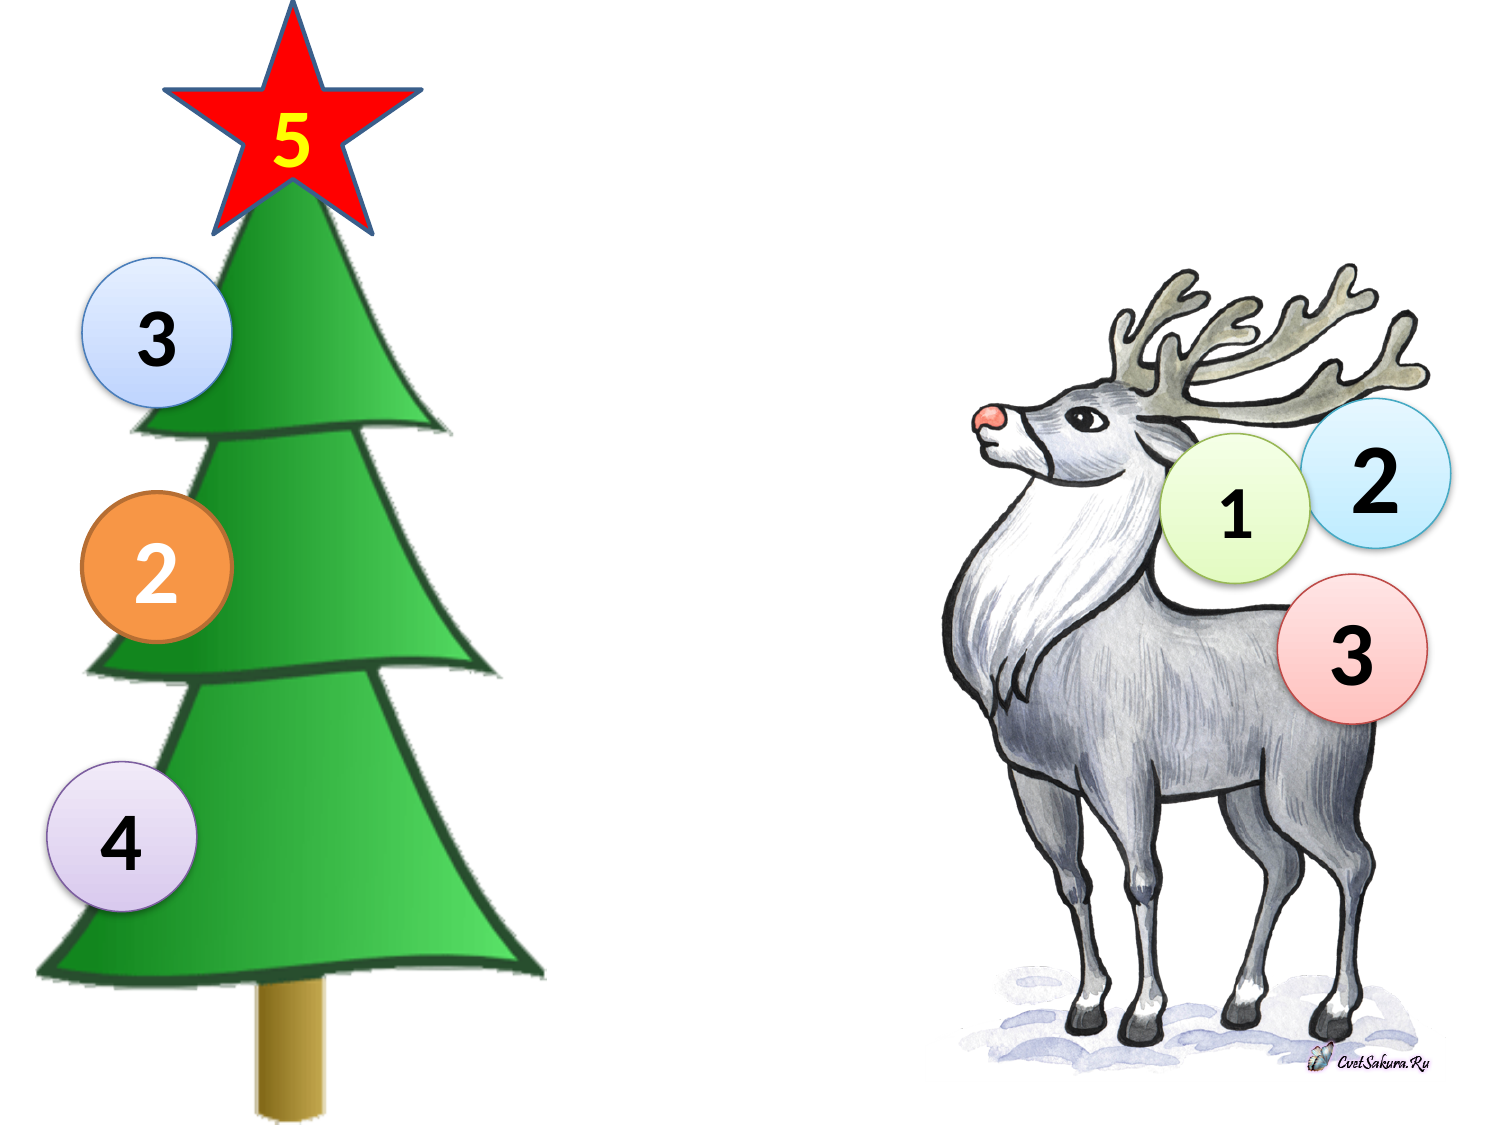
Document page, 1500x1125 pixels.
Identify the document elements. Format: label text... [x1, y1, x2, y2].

picture [925, 245, 1446, 1082]
picture [34, 136, 548, 1125]
text_box 5 [161, 0, 424, 135]
